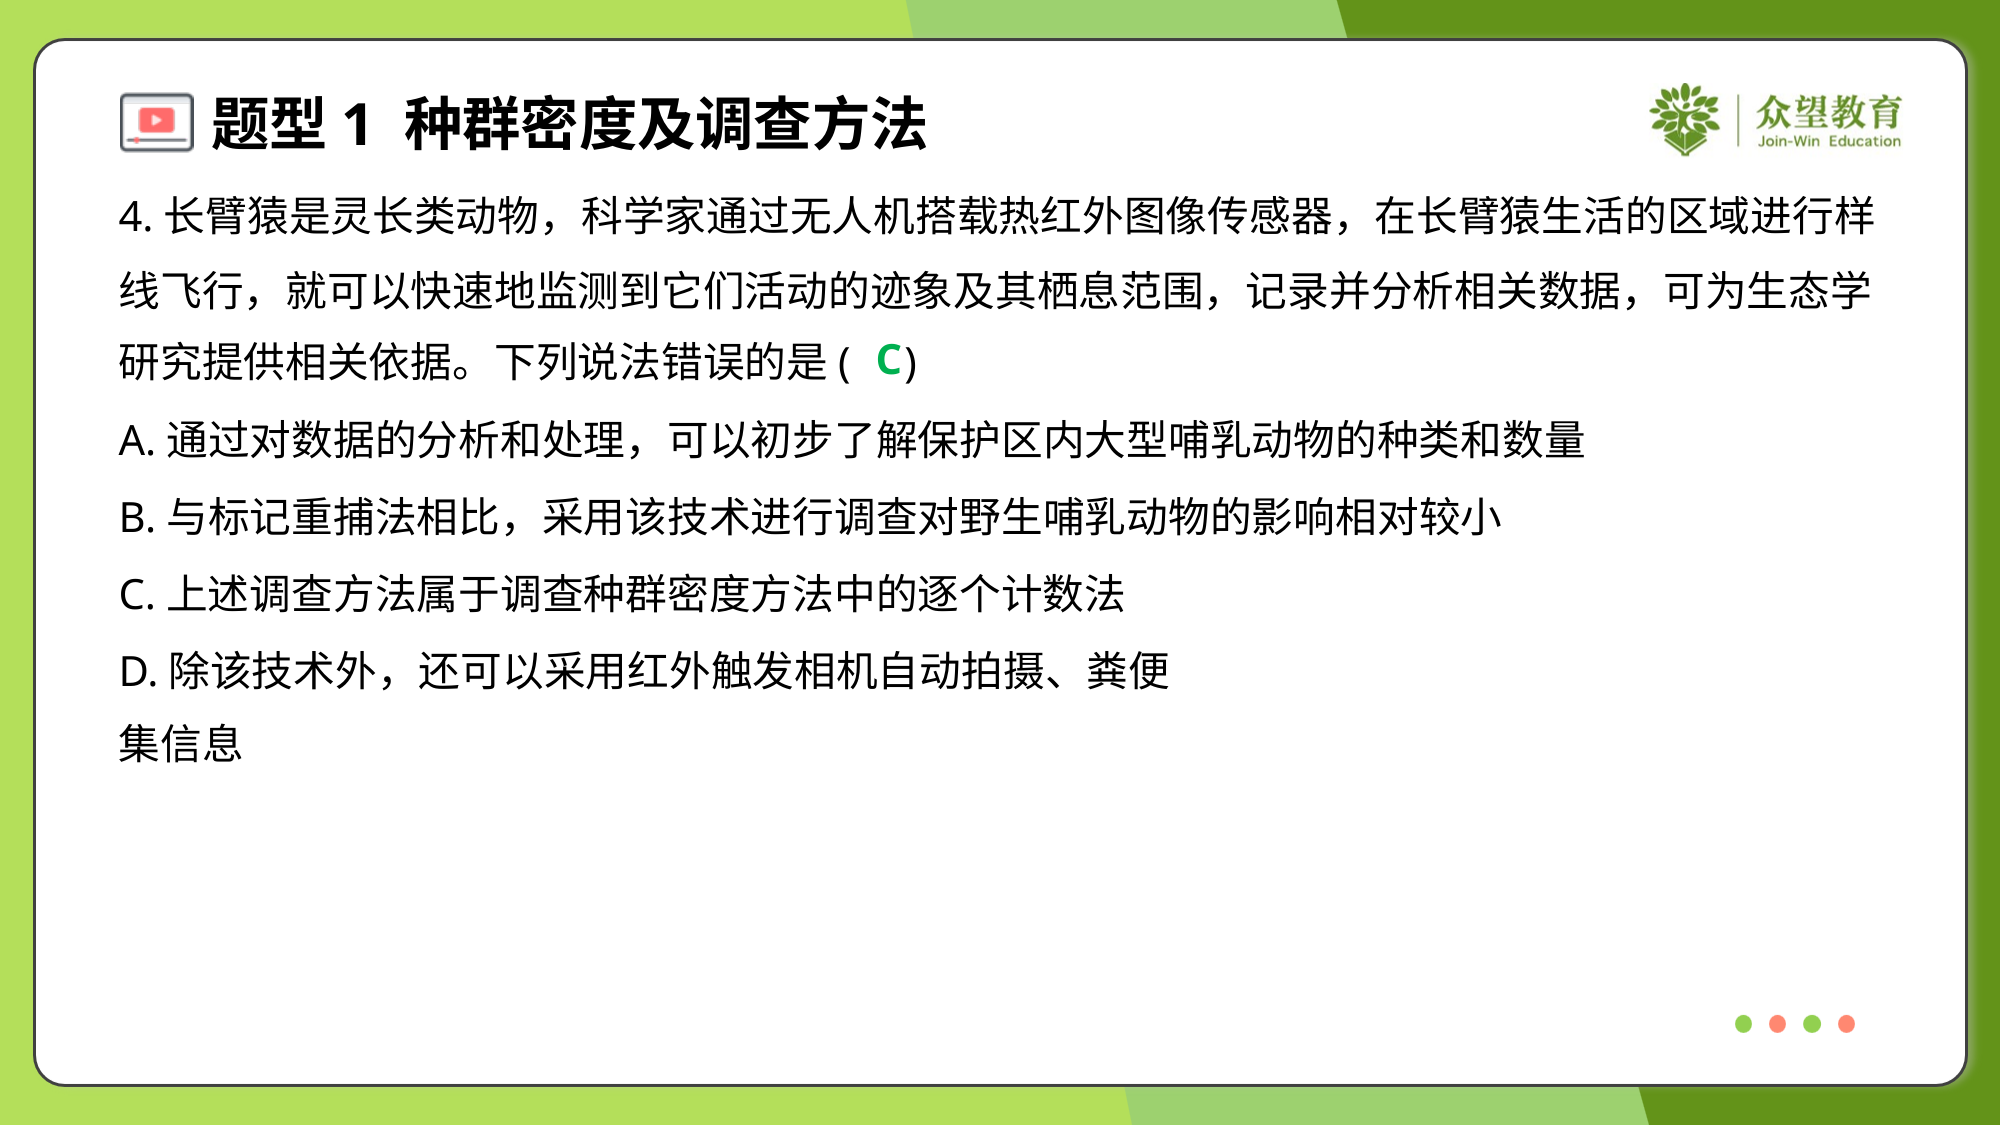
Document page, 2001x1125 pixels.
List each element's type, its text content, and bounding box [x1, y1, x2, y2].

text_box 4.长臂猿是灵长类动物，科学家通过无人机搭载热红外图像传感器，在长臂猿生活的区域进行样 线飞行，就可以快速地监测到它们活动的迹象及其栖息范围，记录并分析相关数据，可为生态学 研究提供相关依据。下列说法错误的是( ) [118, 164, 1883, 379]
text_box C [859, 311, 918, 376]
picture [0, 0, 2000, 1125]
